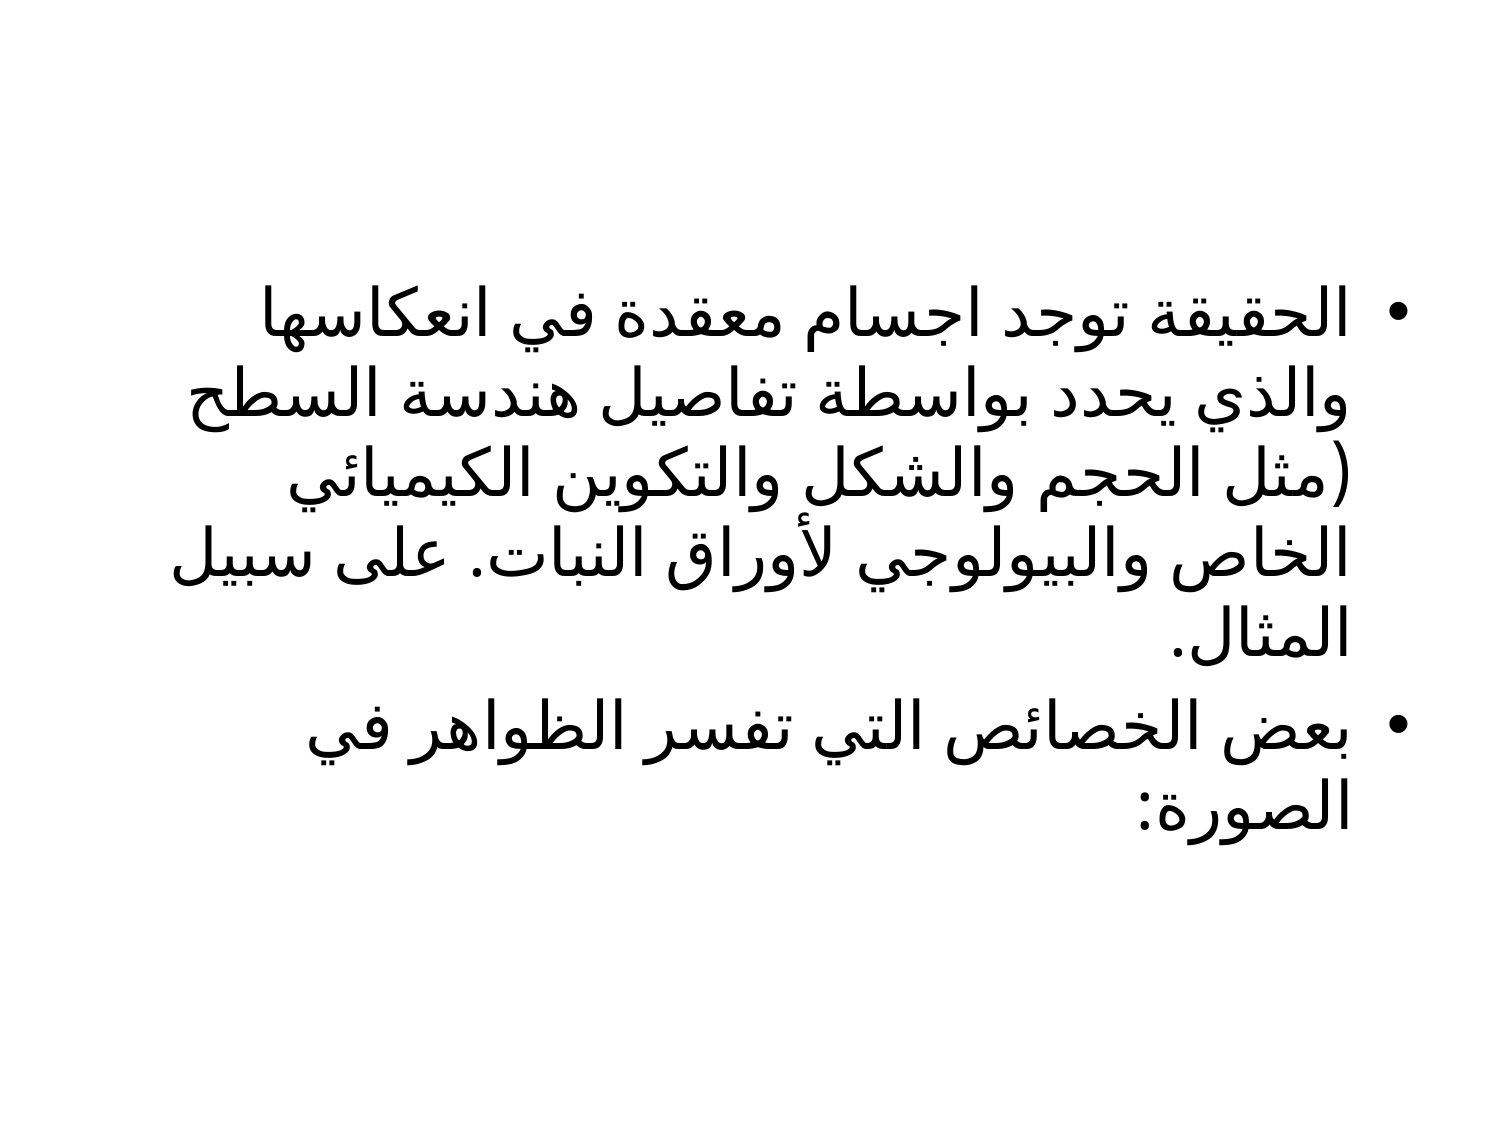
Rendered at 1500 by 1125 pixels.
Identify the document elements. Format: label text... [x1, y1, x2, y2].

list الحقيقة توجد اجسام معقدة في انعكاسها والذي يحدد بواسطة تفاصيل هندسة السطح (مثل الحجم والشكل والتكوين الكيميائي الخاص والبيولوجي لأوراق النبات. على سبيل المثال. بعض الخصائص التي تفسر الظواهر في الصورة: [75, 262, 1425, 1005]
